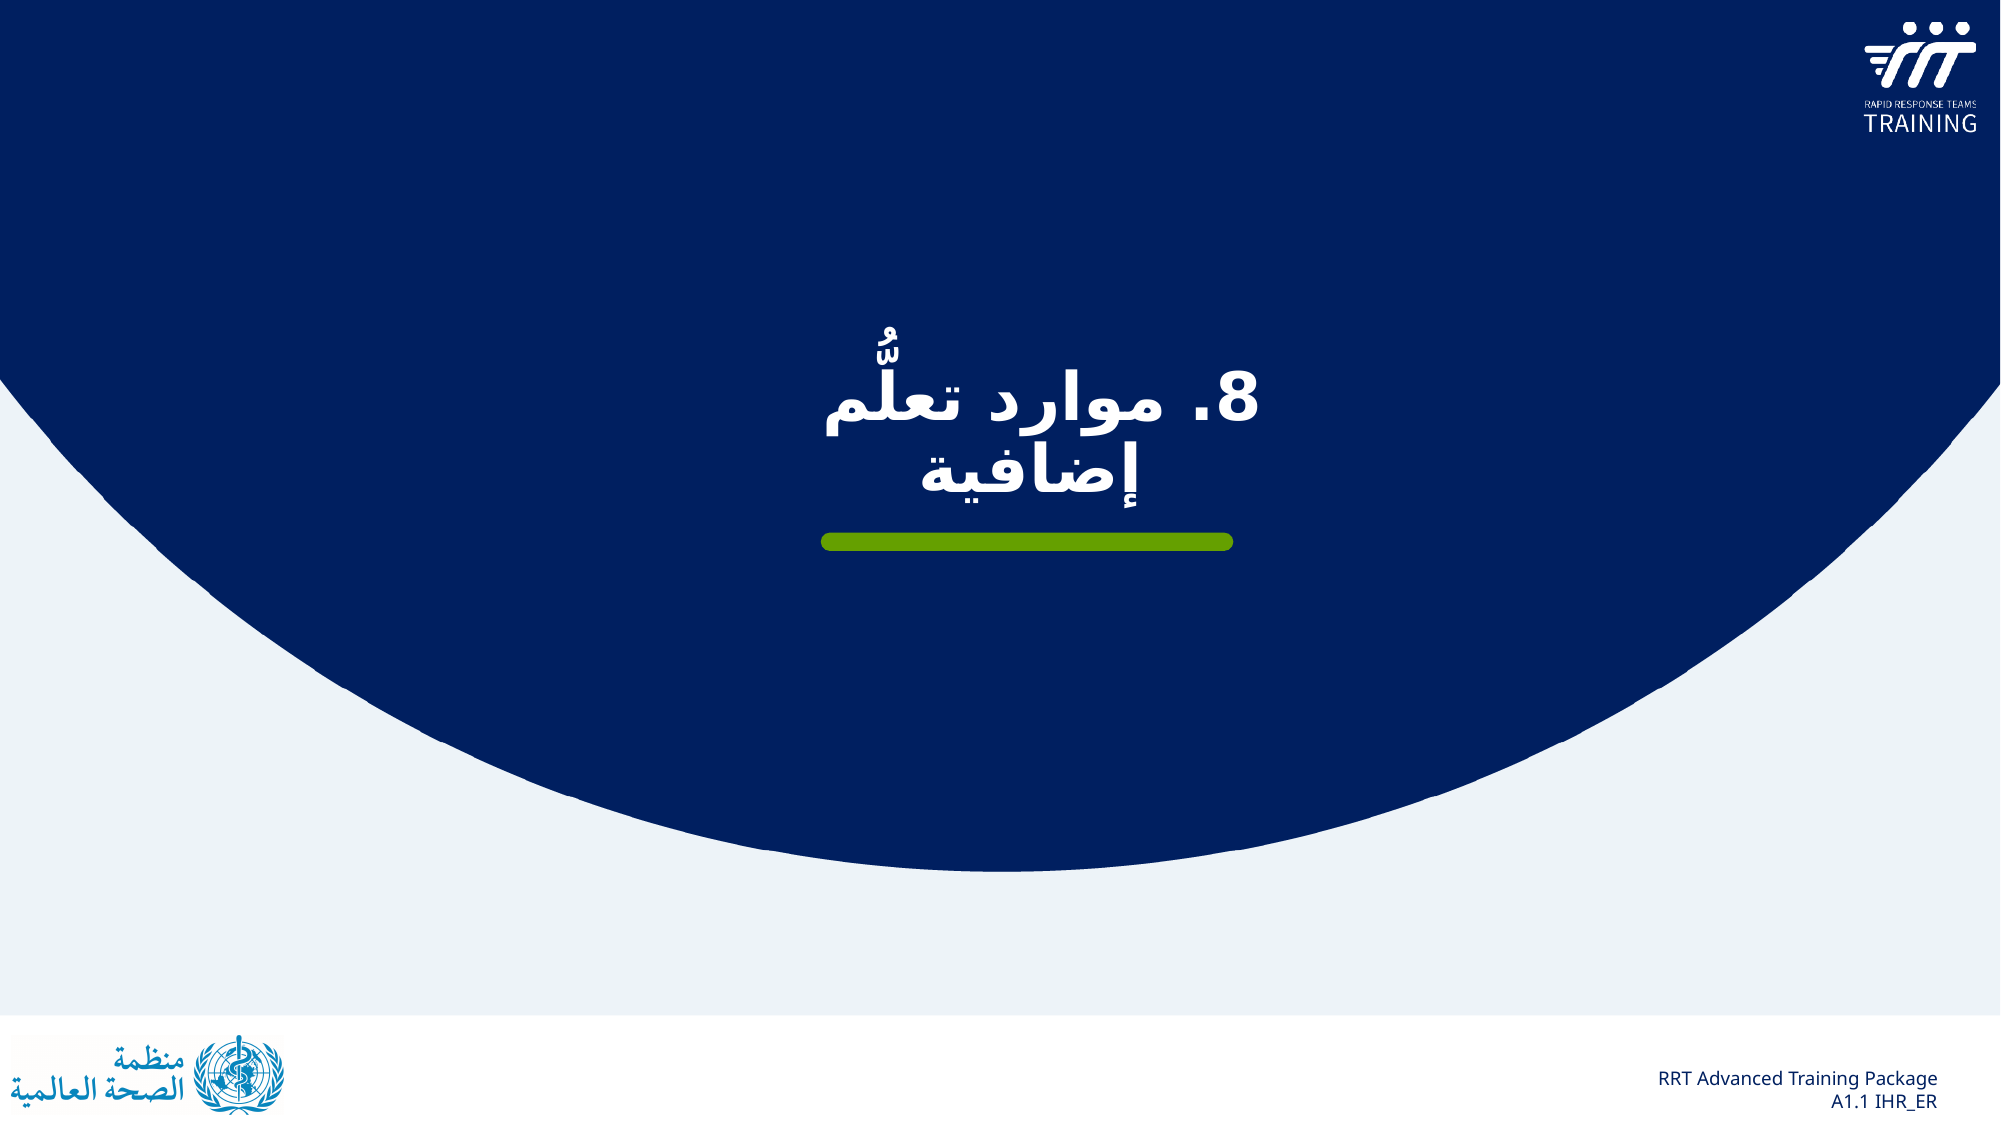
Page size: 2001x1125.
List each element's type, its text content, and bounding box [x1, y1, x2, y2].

picture [241, 1050, 247, 1059]
picture [11, 1035, 284, 1115]
picture [0, 0, 2001, 904]
list 8. موارد تعلُّم إضافية [98, 280, 1962, 589]
